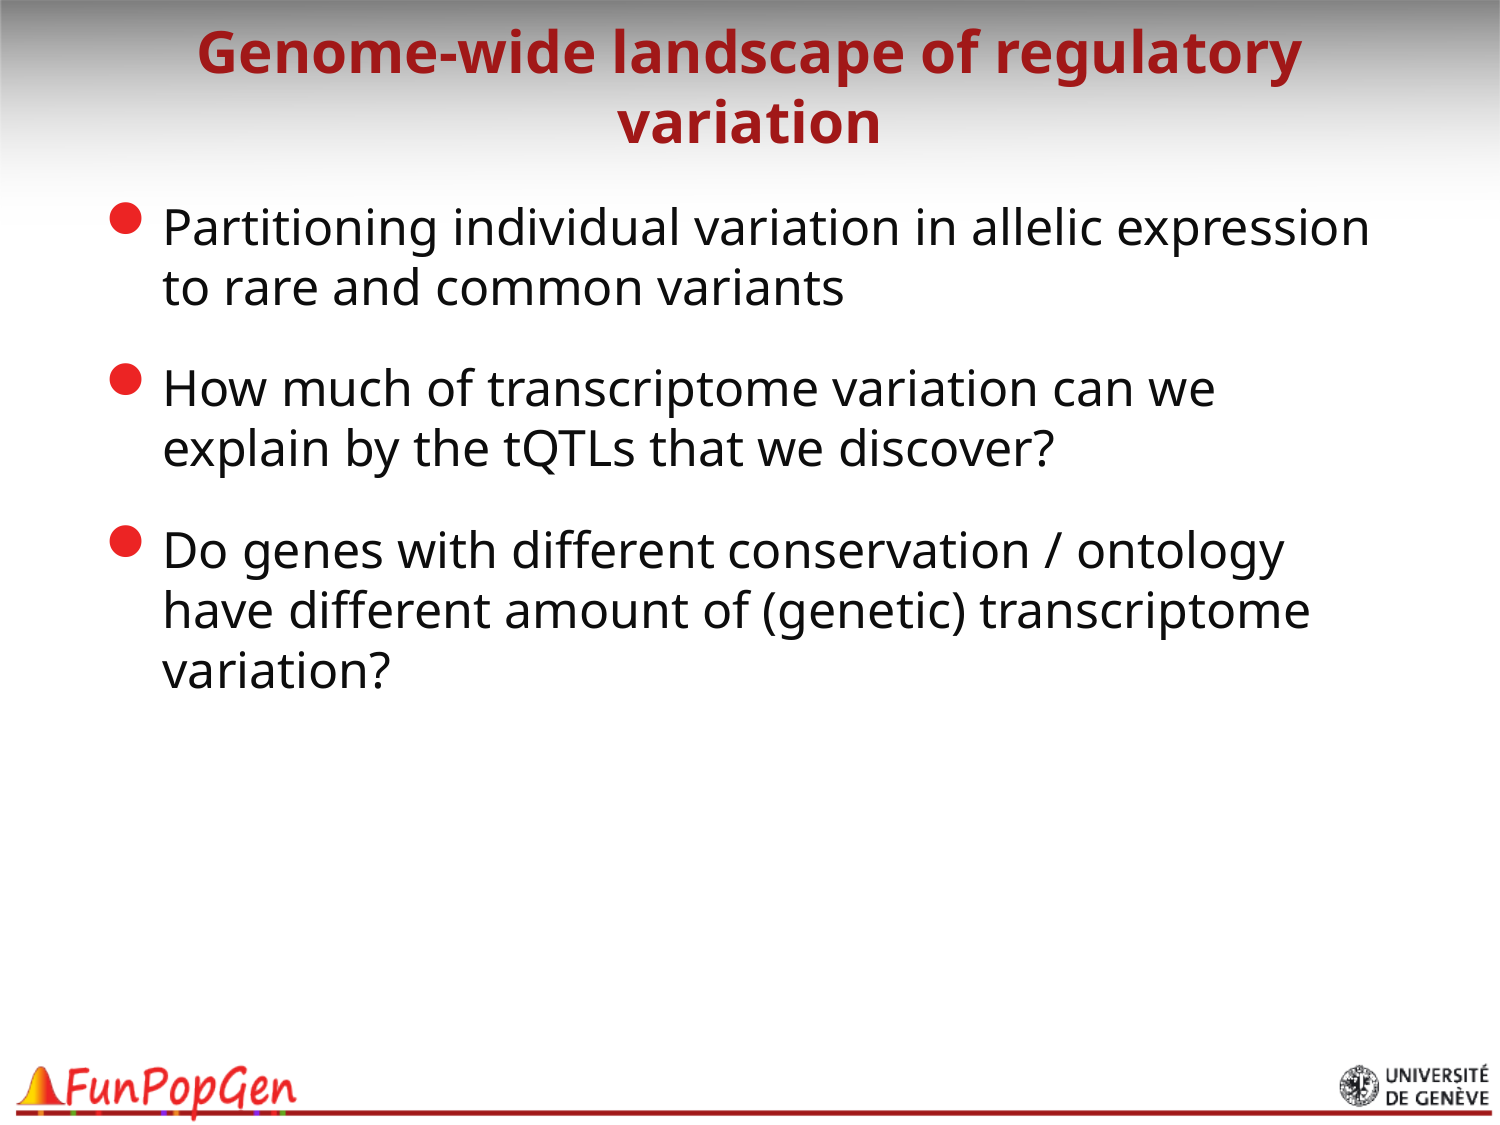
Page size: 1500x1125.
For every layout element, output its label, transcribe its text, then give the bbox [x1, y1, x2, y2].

title Genome-wide landscape of regulatory variation [90, 17, 1410, 163]
list Partitioning individual variation in allelic expression to rare and common variants How much of transcriptome variation can we explain by the tQTLs that we discover? Do genes with different conservation / ontology have different amount of (genetic) transcriptome variation? [90, 187, 1410, 1038]
picture [0, 0, 1500, 1125]
